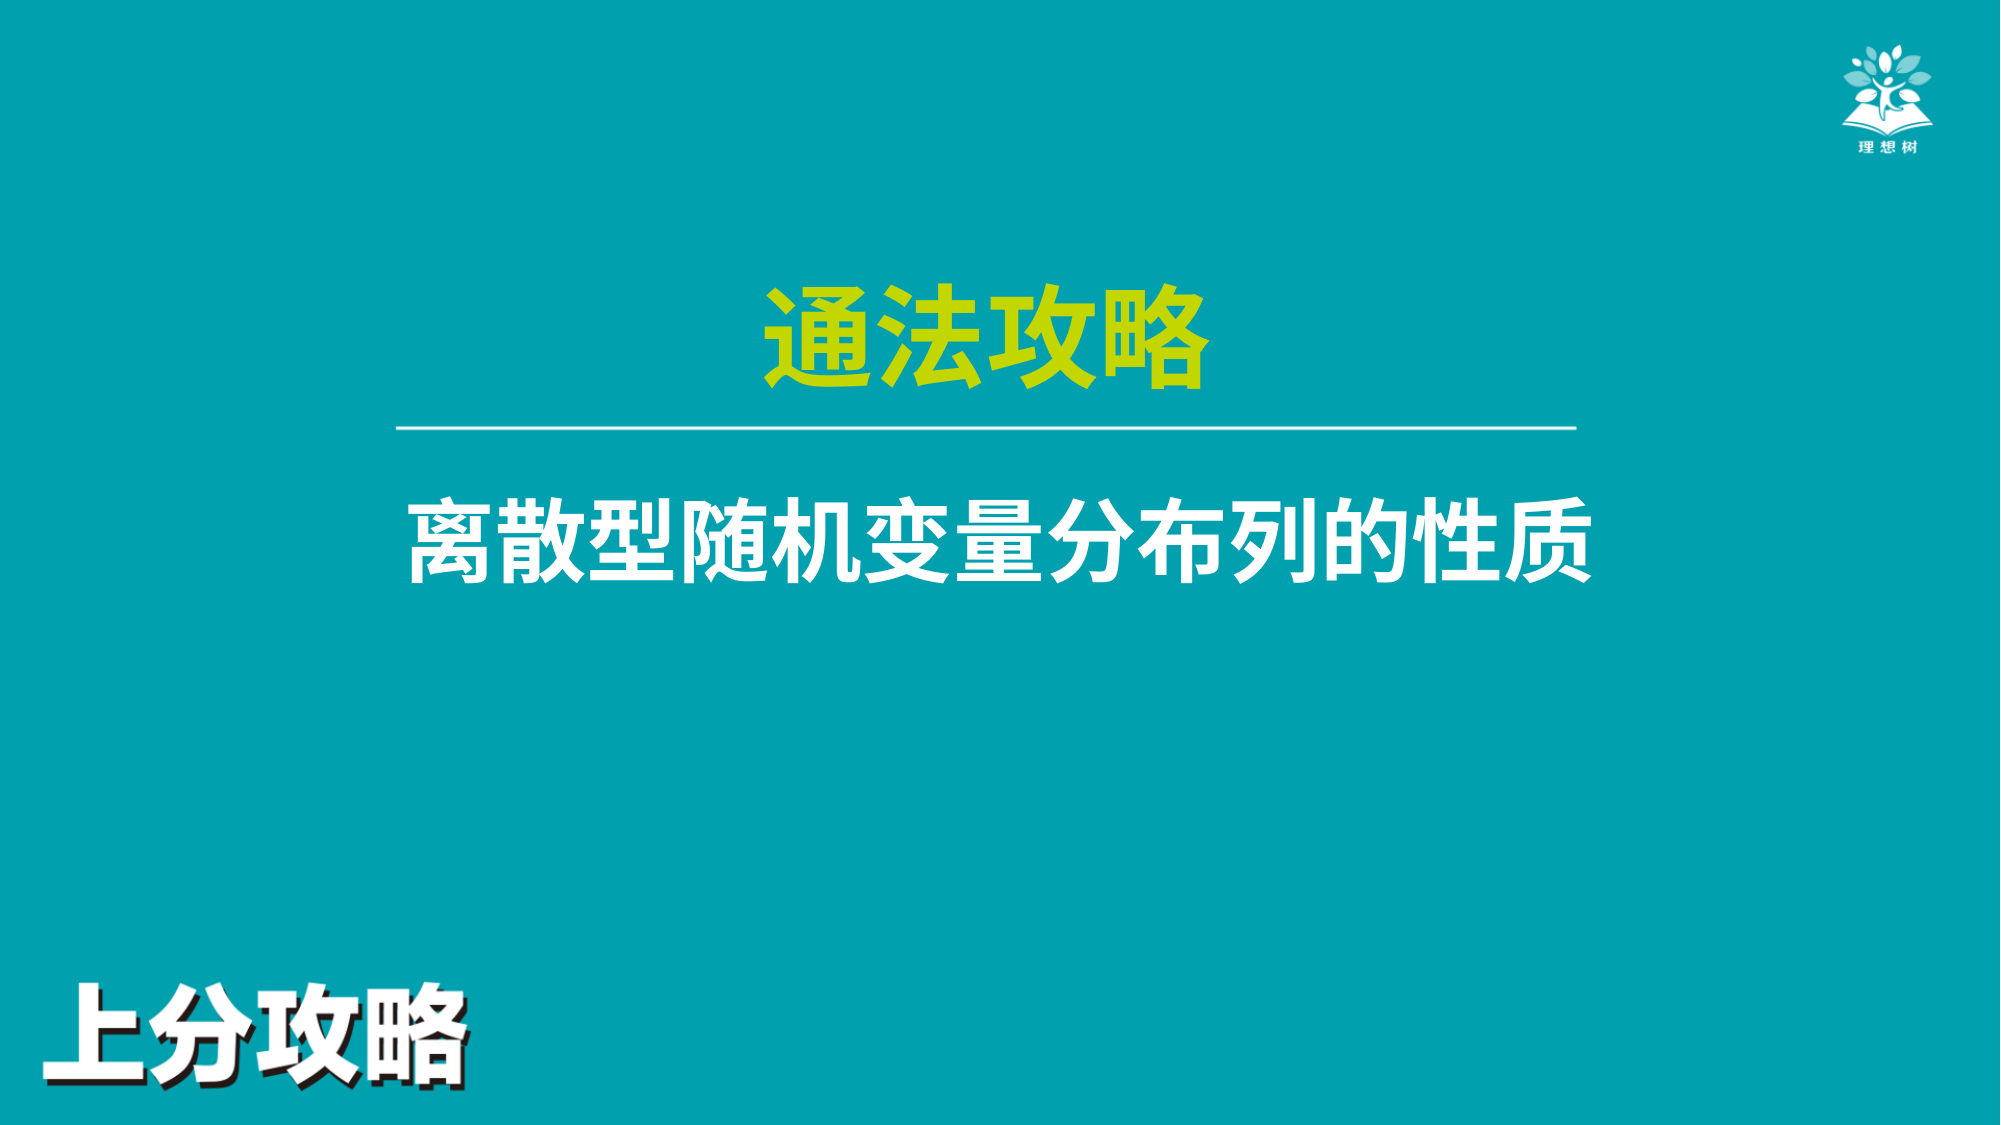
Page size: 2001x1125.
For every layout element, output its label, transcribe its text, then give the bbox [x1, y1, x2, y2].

text_box 通法攻略 [395, 253, 1577, 413]
text_box 离散型随机变量分布列的性质 [0, 472, 2000, 603]
picture [0, 0, 2000, 472]
picture [0, 603, 2000, 1125]
